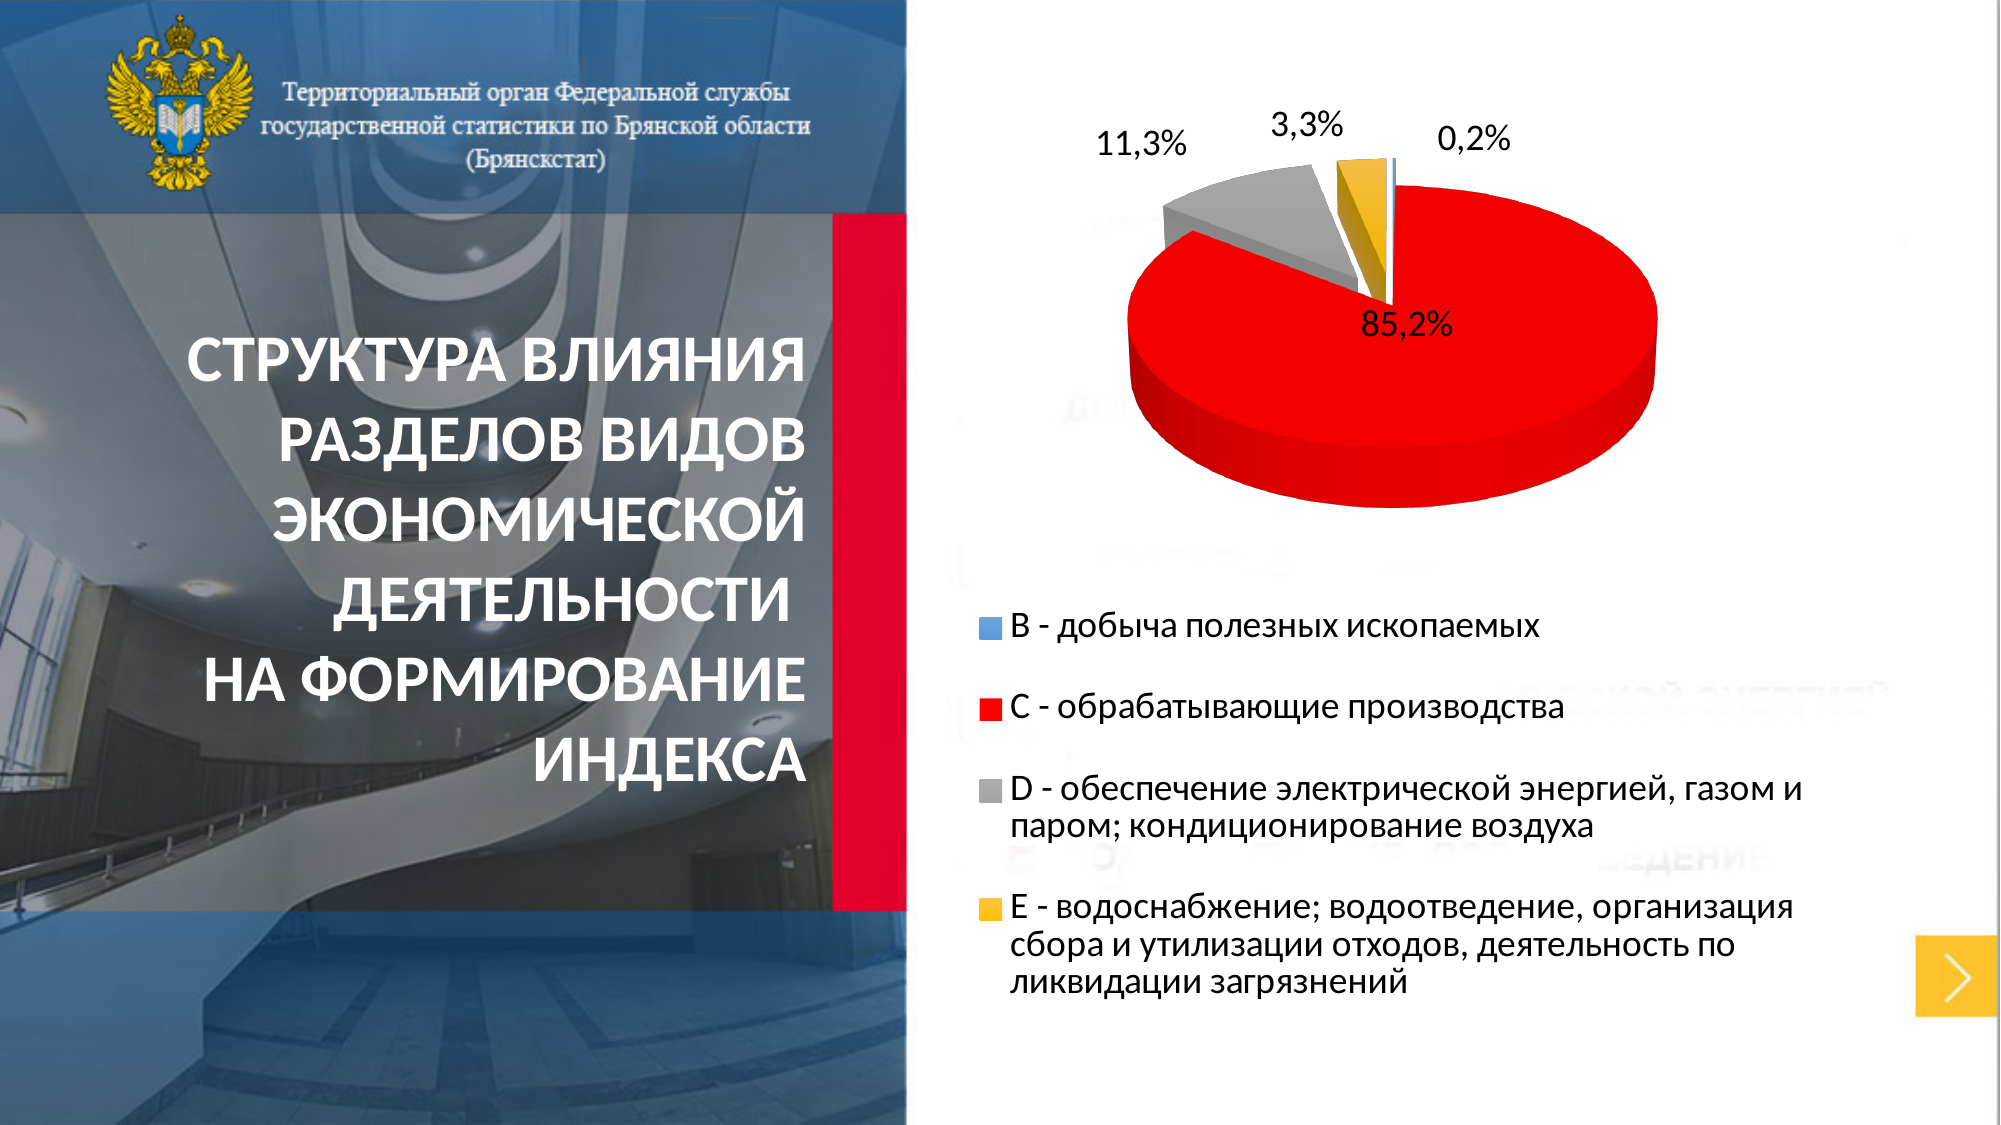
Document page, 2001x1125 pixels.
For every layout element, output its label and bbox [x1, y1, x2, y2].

chart [941, 42, 1906, 1091]
picture [0, 0, 2000, 1125]
